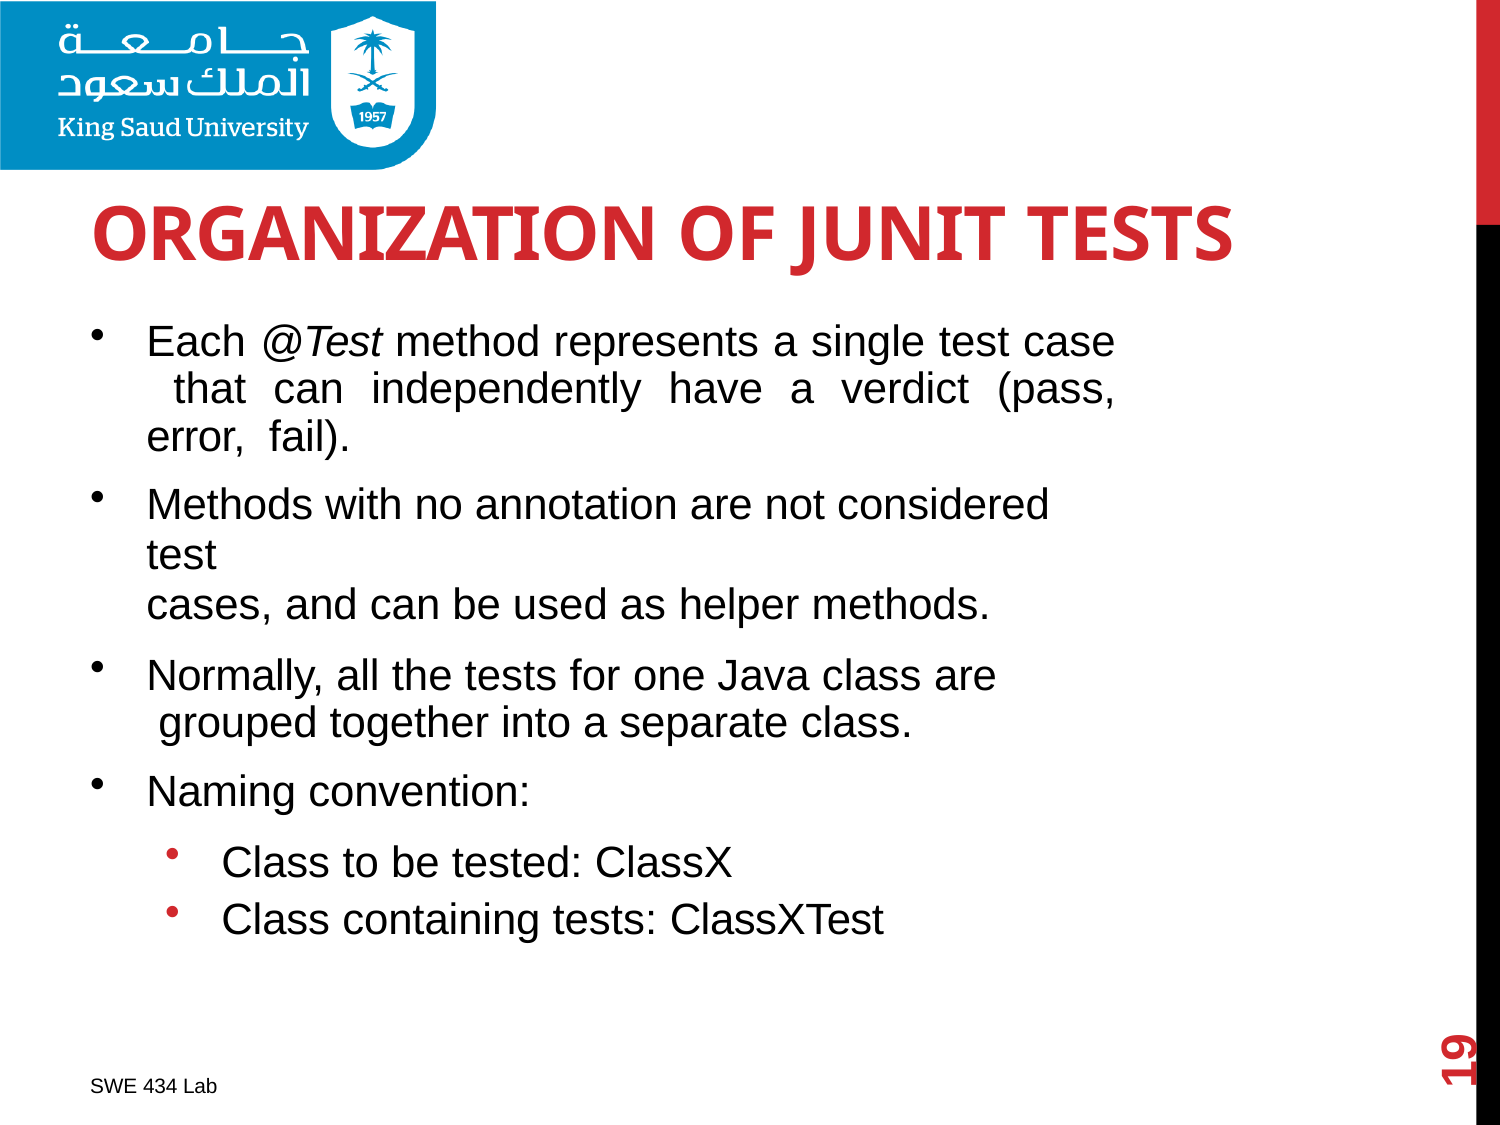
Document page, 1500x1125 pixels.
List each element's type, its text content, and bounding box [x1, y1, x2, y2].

text_box 19 [1433, 1030, 1489, 1091]
title ORGANIZATION OF JUNIT TESTS [75, 184, 1425, 373]
text_box [0, 0, 438, 175]
text_box Each @Test method represents a single test case that can independently have a verdict (pass, error, fail). Methods with no annotation are not considered test cases, and can be used as helper methods. Normally, all the tests for one Java class are grouped together into a separate class. Naming convention: Class to be tested: ClassX Class containing tests: ClassXTest [87, 318, 1139, 944]
footer SWE 434 Lab [87, 1074, 220, 1125]
